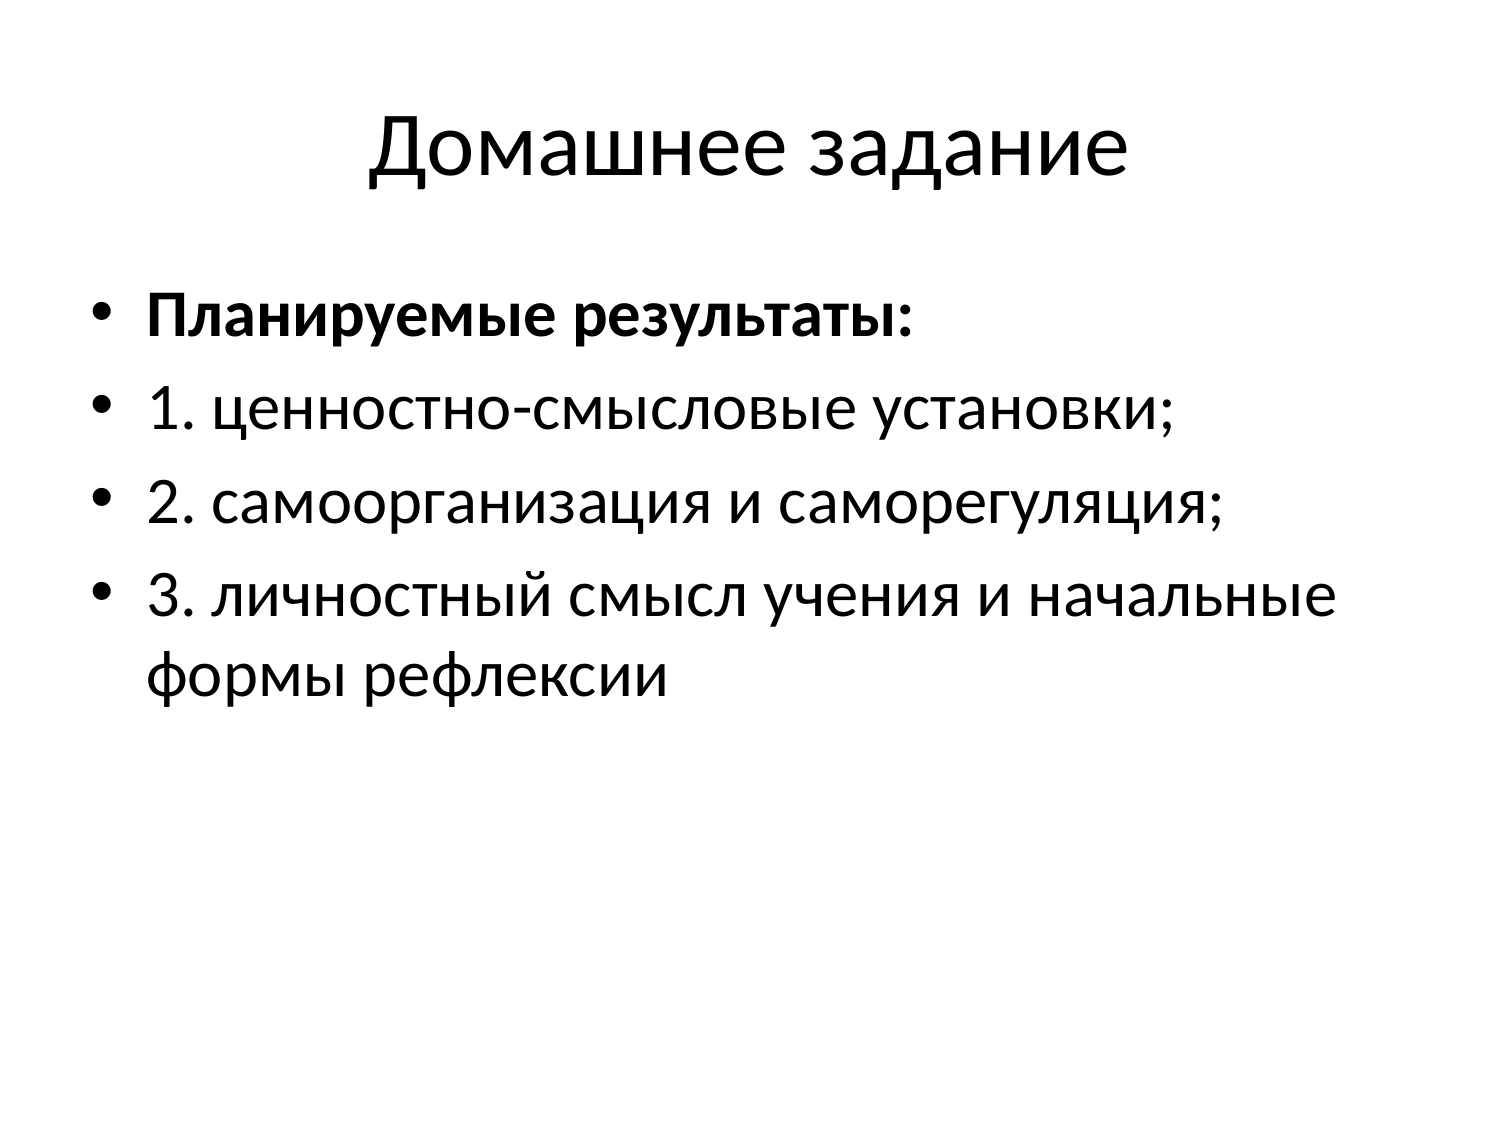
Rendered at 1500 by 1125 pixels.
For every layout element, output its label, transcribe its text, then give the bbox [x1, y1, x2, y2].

title Домашнее задание [75, 45, 1425, 233]
list Планируемые результаты: 1. ценностно-смысловые установки; 2. самоорганизация и саморегуляция; 3. личностный смысл учения и начальные формы рефлексии [75, 262, 1425, 1005]
